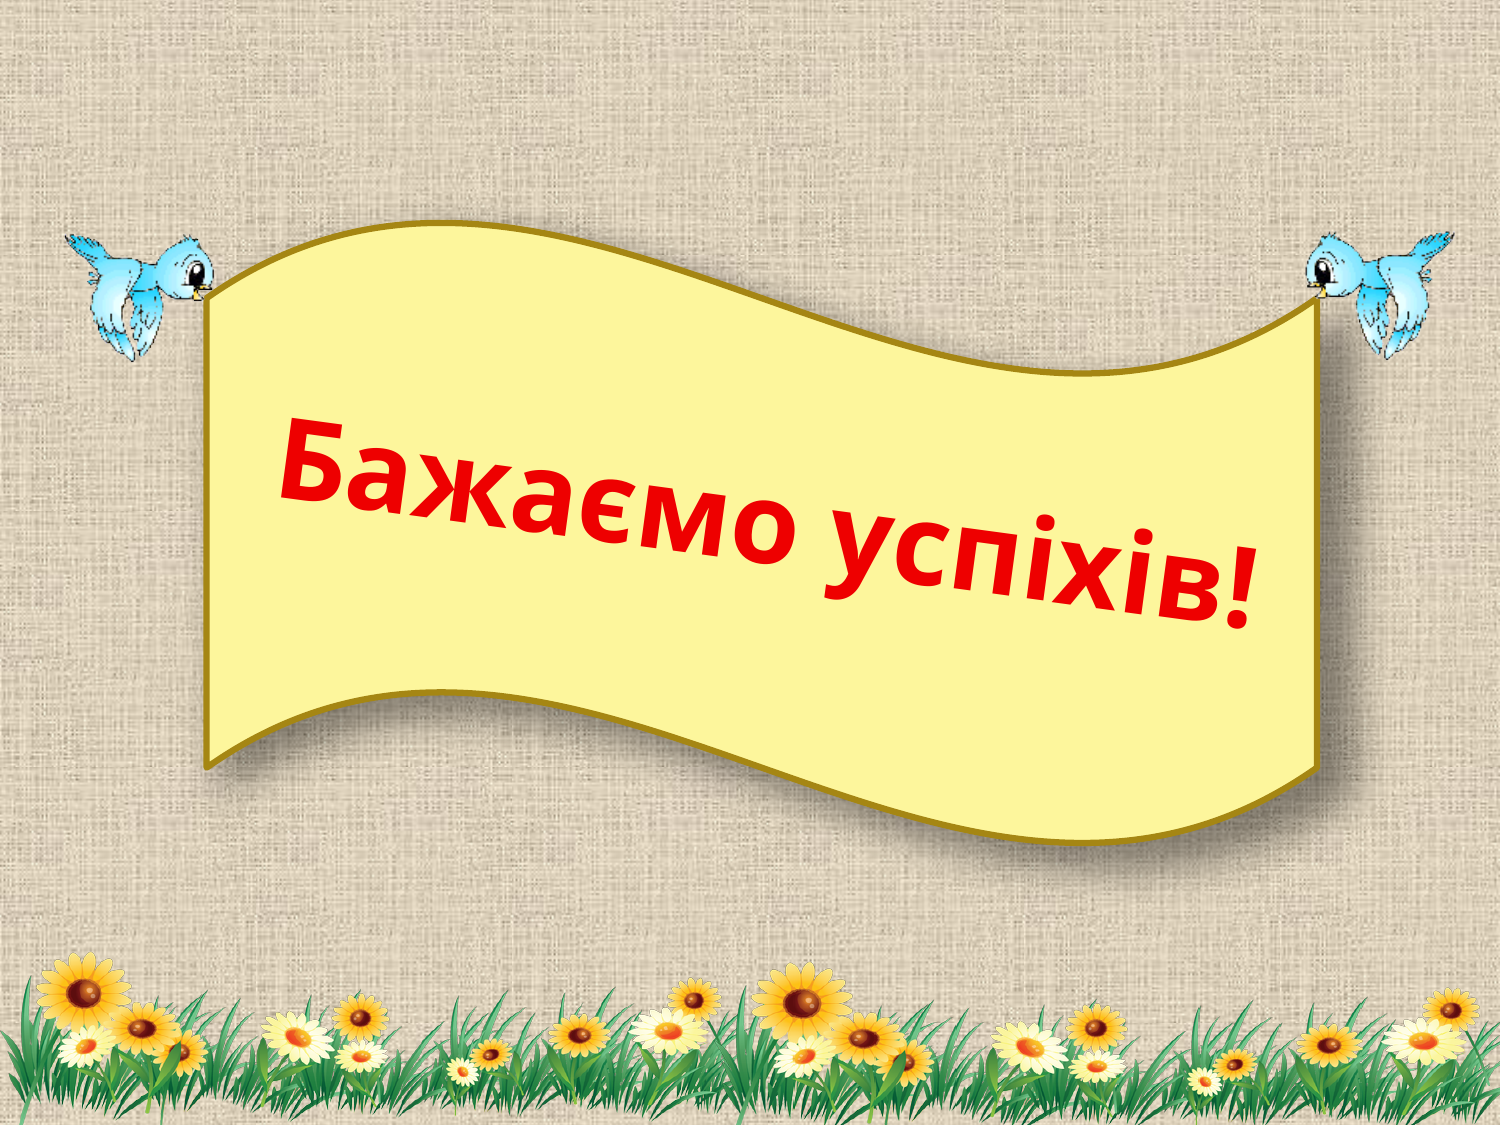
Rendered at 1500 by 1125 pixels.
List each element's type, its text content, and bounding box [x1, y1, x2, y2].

picture [0, 0, 1500, 1125]
text_box [203, 518, 1321, 847]
text_box [234, 219, 1321, 518]
text_box Бажаємо успіхів! [119, 370, 1416, 681]
